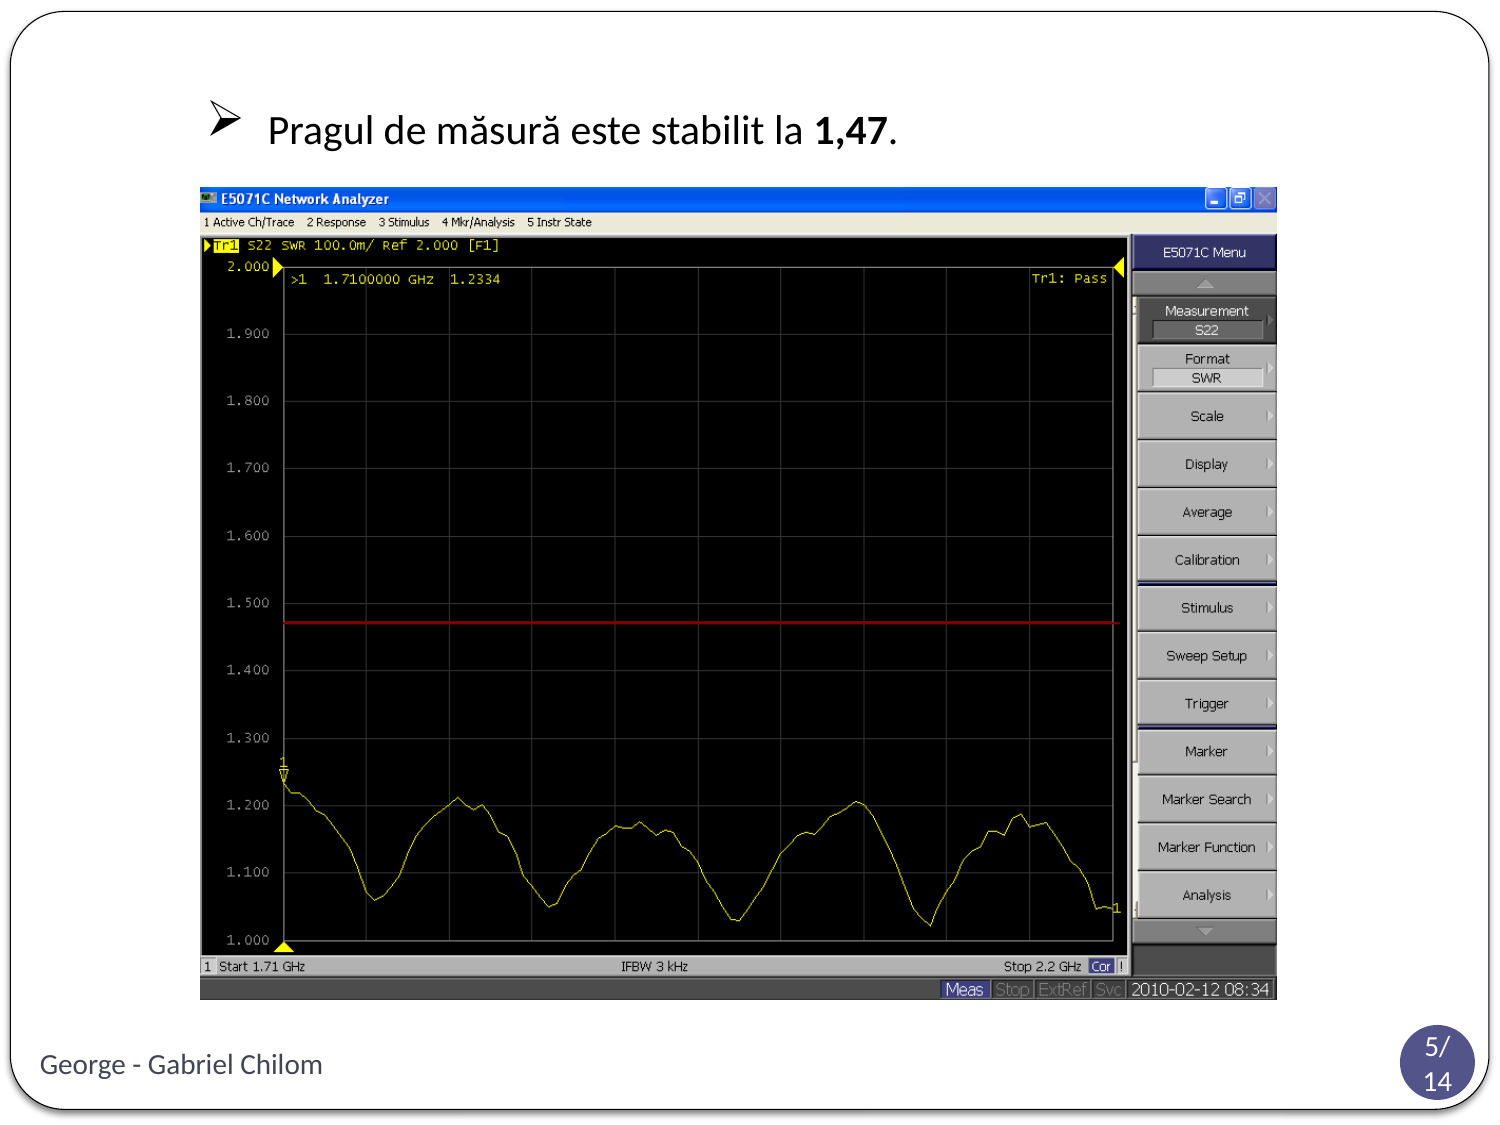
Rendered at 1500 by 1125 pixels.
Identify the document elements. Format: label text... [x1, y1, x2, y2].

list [199, 187, 1277, 1001]
text_box Pragul de măsură este stabilit la 1,47. [191, 87, 914, 163]
footer George - Gabriel Chilom [24, 1025, 675, 1100]
slide_number 5/14 [1399, 1024, 1475, 1100]
